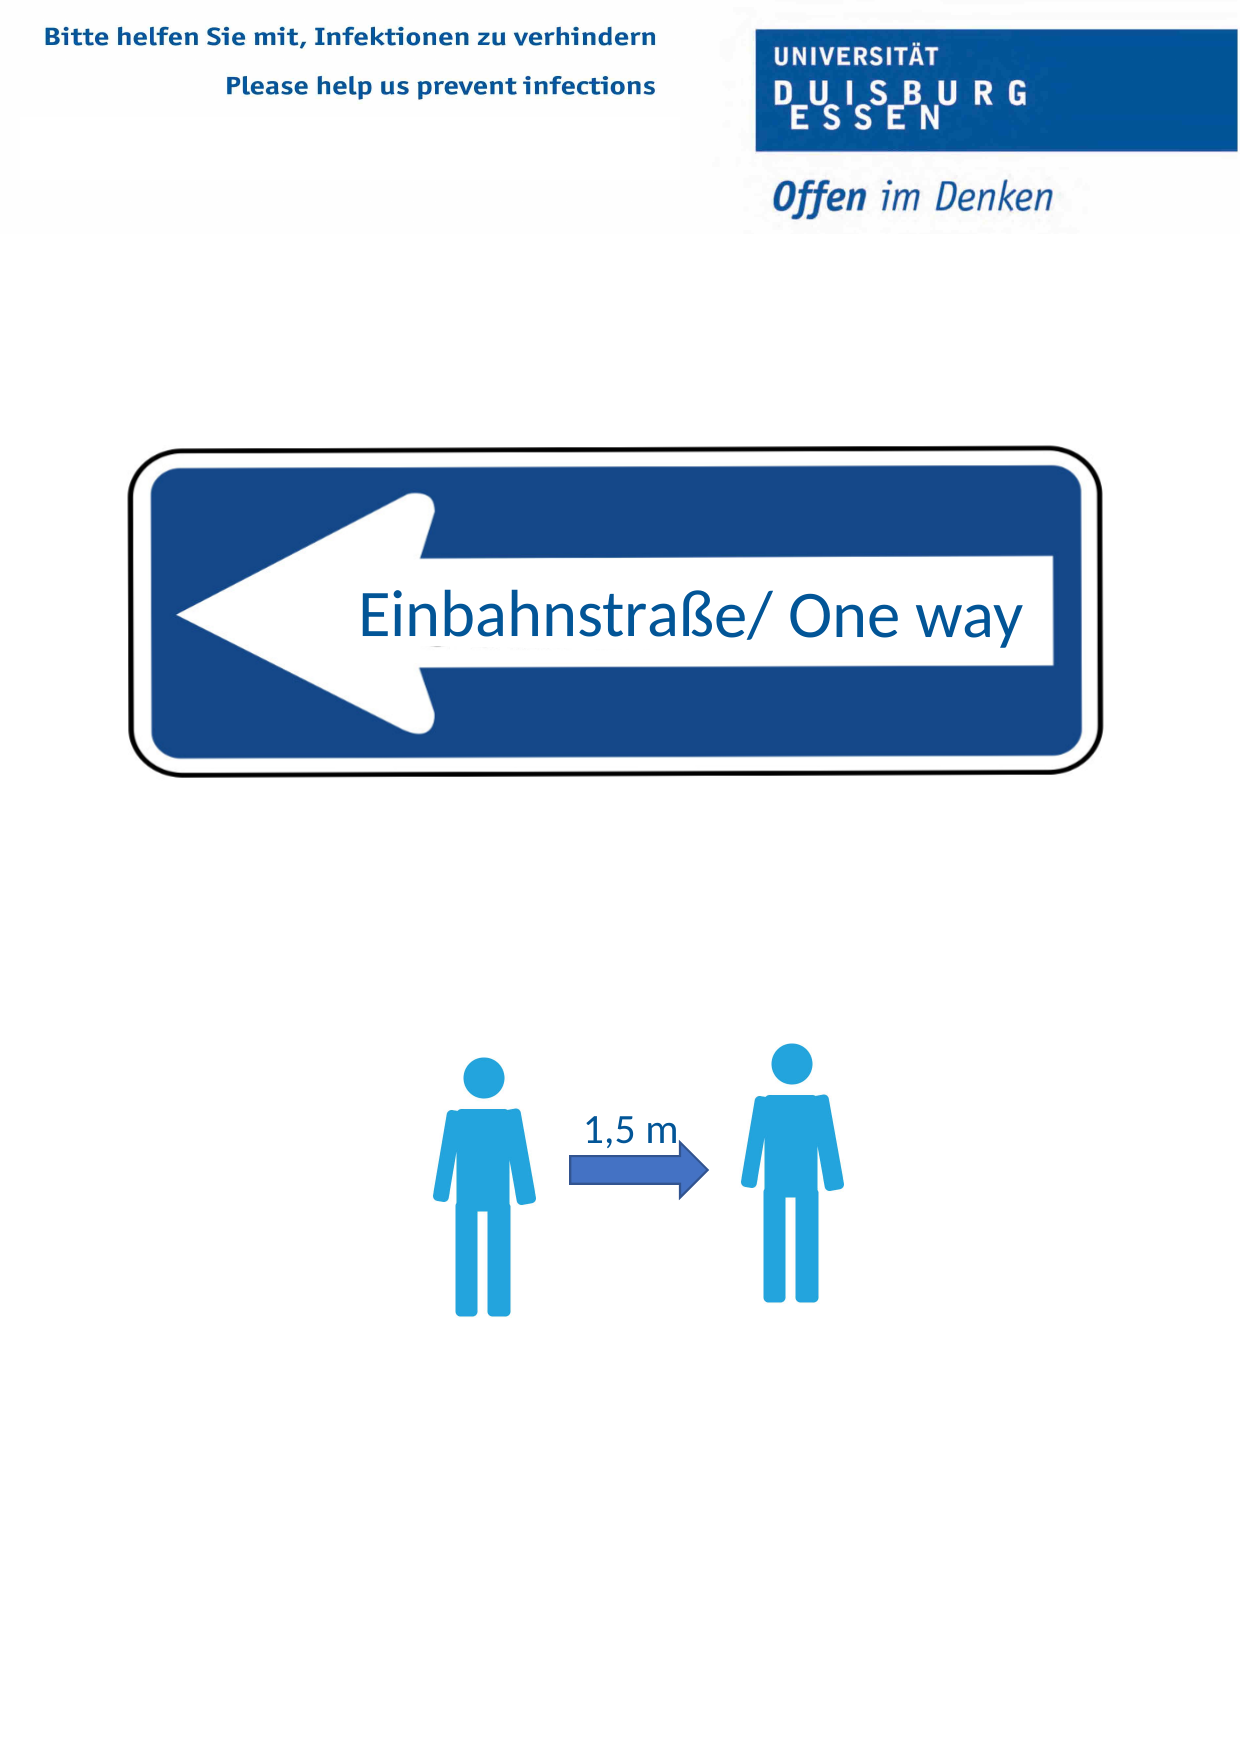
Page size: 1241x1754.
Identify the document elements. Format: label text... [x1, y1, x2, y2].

picture [0, 0, 1241, 234]
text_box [76, 424, 1150, 821]
picture [394, 1036, 563, 1346]
picture [702, 1022, 871, 1332]
text_box 1,5 m [568, 1094, 701, 1160]
text_box [569, 1160, 702, 1201]
